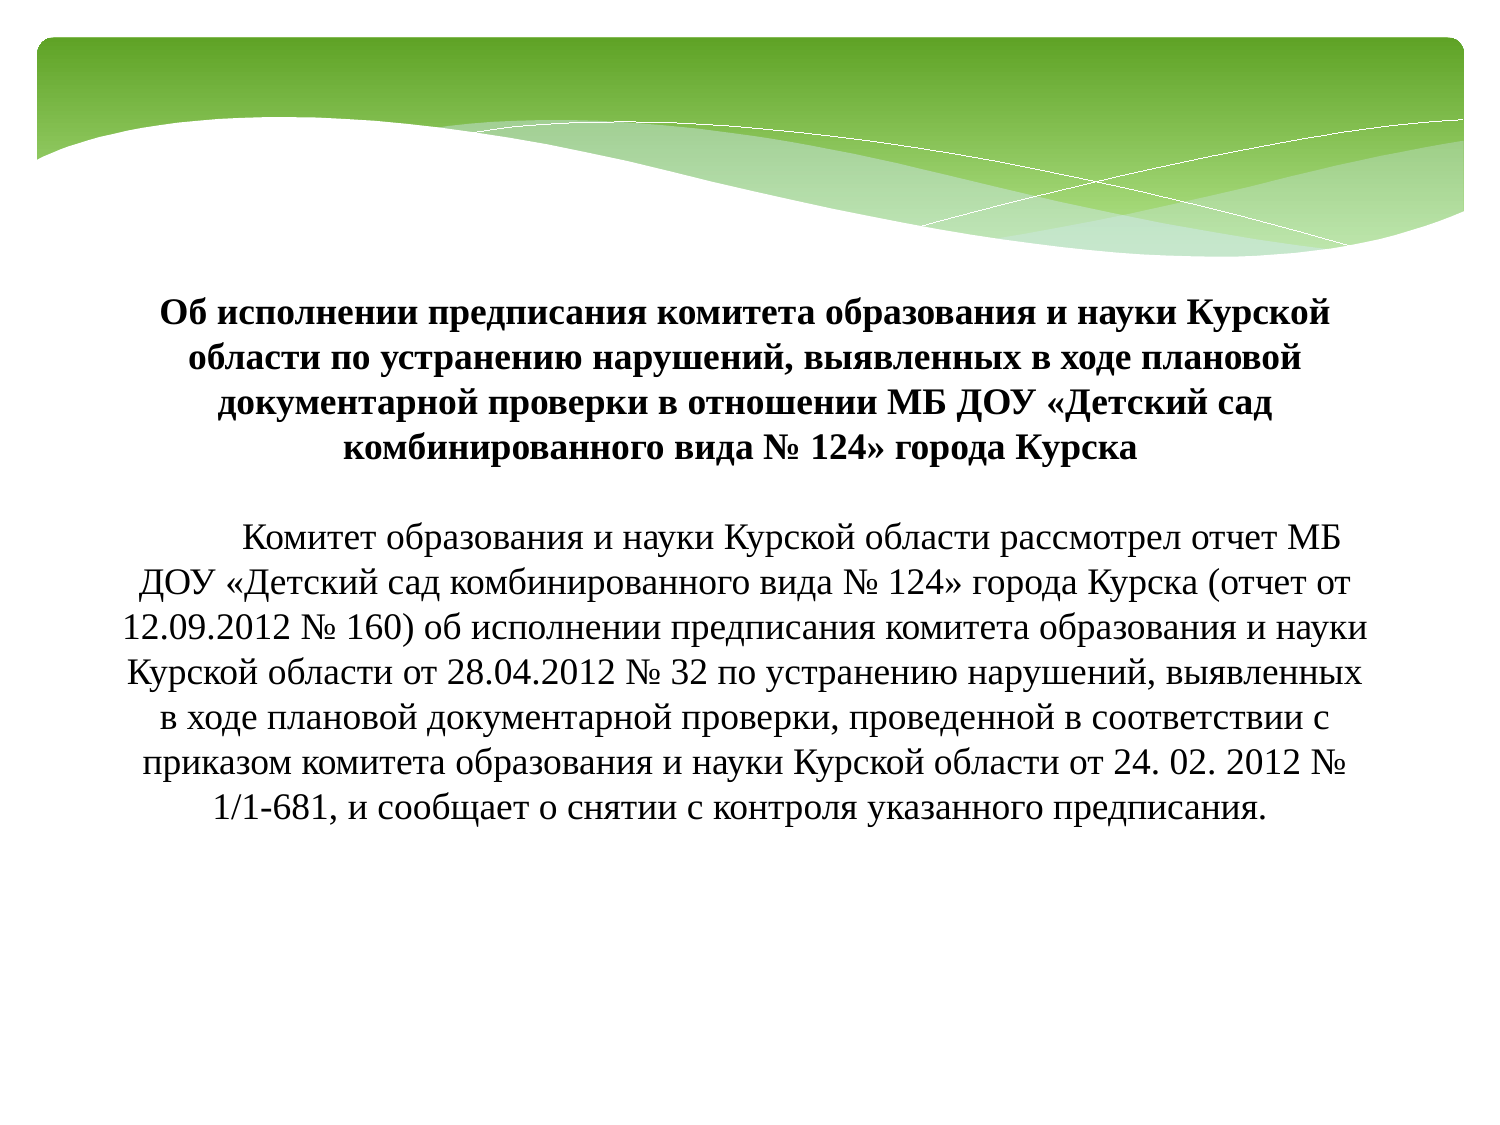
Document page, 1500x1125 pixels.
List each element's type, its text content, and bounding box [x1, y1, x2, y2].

title Об исполнении предписания комитета образования и науки Курской области по устранению нарушений, выявленных в ходе плановой документарной проверки в отношении МБ ДОУ «Детский сад комбинированного вида № 124» города Курска Комитет образования и науки Курской области рассмотрел отчет МБ ДОУ «Детский сад комбинированного вида № 124» города Курска (отчет от 12.09.2012 № 160) об исполнении предписания комитета образования и науки Курской области от 28.04.2012 № 32 по устранению нарушений, выявленных в ходе плановой документарной проверки, проведенной в соответствии с приказом комитета образования и науки Курской области от 24. 02. 2012 № 1/1-681, и сообщает о снятии с контроля указанного предписания. [105, 198, 1386, 962]
